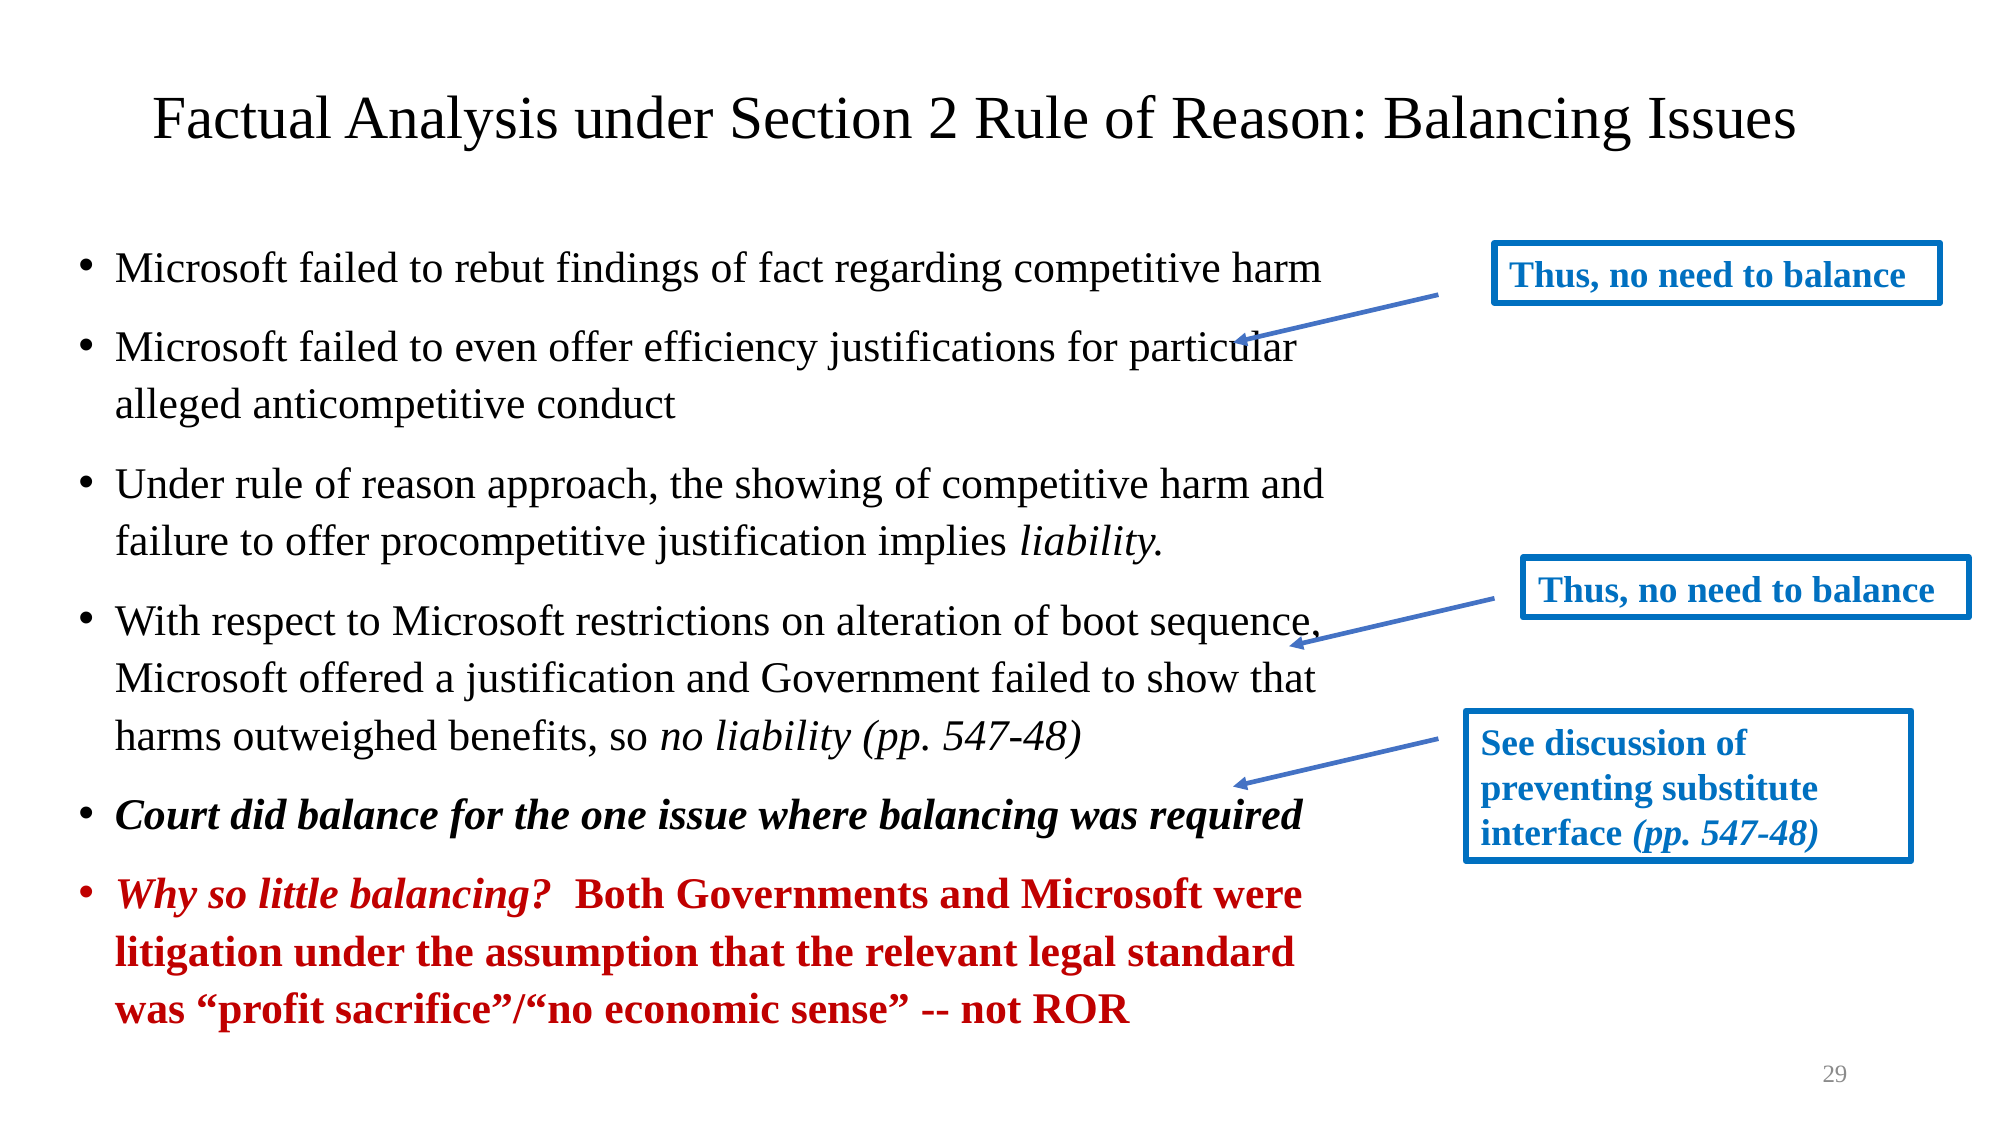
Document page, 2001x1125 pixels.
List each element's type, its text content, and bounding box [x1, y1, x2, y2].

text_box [1289, 598, 1495, 647]
text_box See discussion of preventing substitute interface (pp. 547-48) [1465, 710, 1912, 861]
text_box Thus, no need to balance [1523, 557, 1969, 618]
title Factual Analysis under Section 2 Rule of Reason: Balancing Issues [137, 46, 1863, 264]
slide_number 29 [1412, 1042, 1863, 1103]
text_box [1233, 294, 1439, 343]
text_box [1233, 738, 1439, 787]
list Microsoft failed to rebut findings of fact regarding competitive harm Microsoft failed to even offer efficiency justifications for particular alleged anticompetitive conduct Under rule of reason approach, the showing of competitive harm and failure to offer procompetitive justification implies liability. With respect to Microsoft restrictions on alteration of boot sequence, Microsoft offered a justification and Government failed to show that harms outweighed benefits, so no liability (pp. 547-48) Court did balance for the one issue where balancing was required Why so little balancing? Both Governments and Microsoft were litigation under the assumption that the relevant legal standard was “profit sacrifice”/“no economic sense” -- not ROR [63, 225, 1383, 1052]
text_box Thus, no need to balance [1494, 243, 1940, 303]
